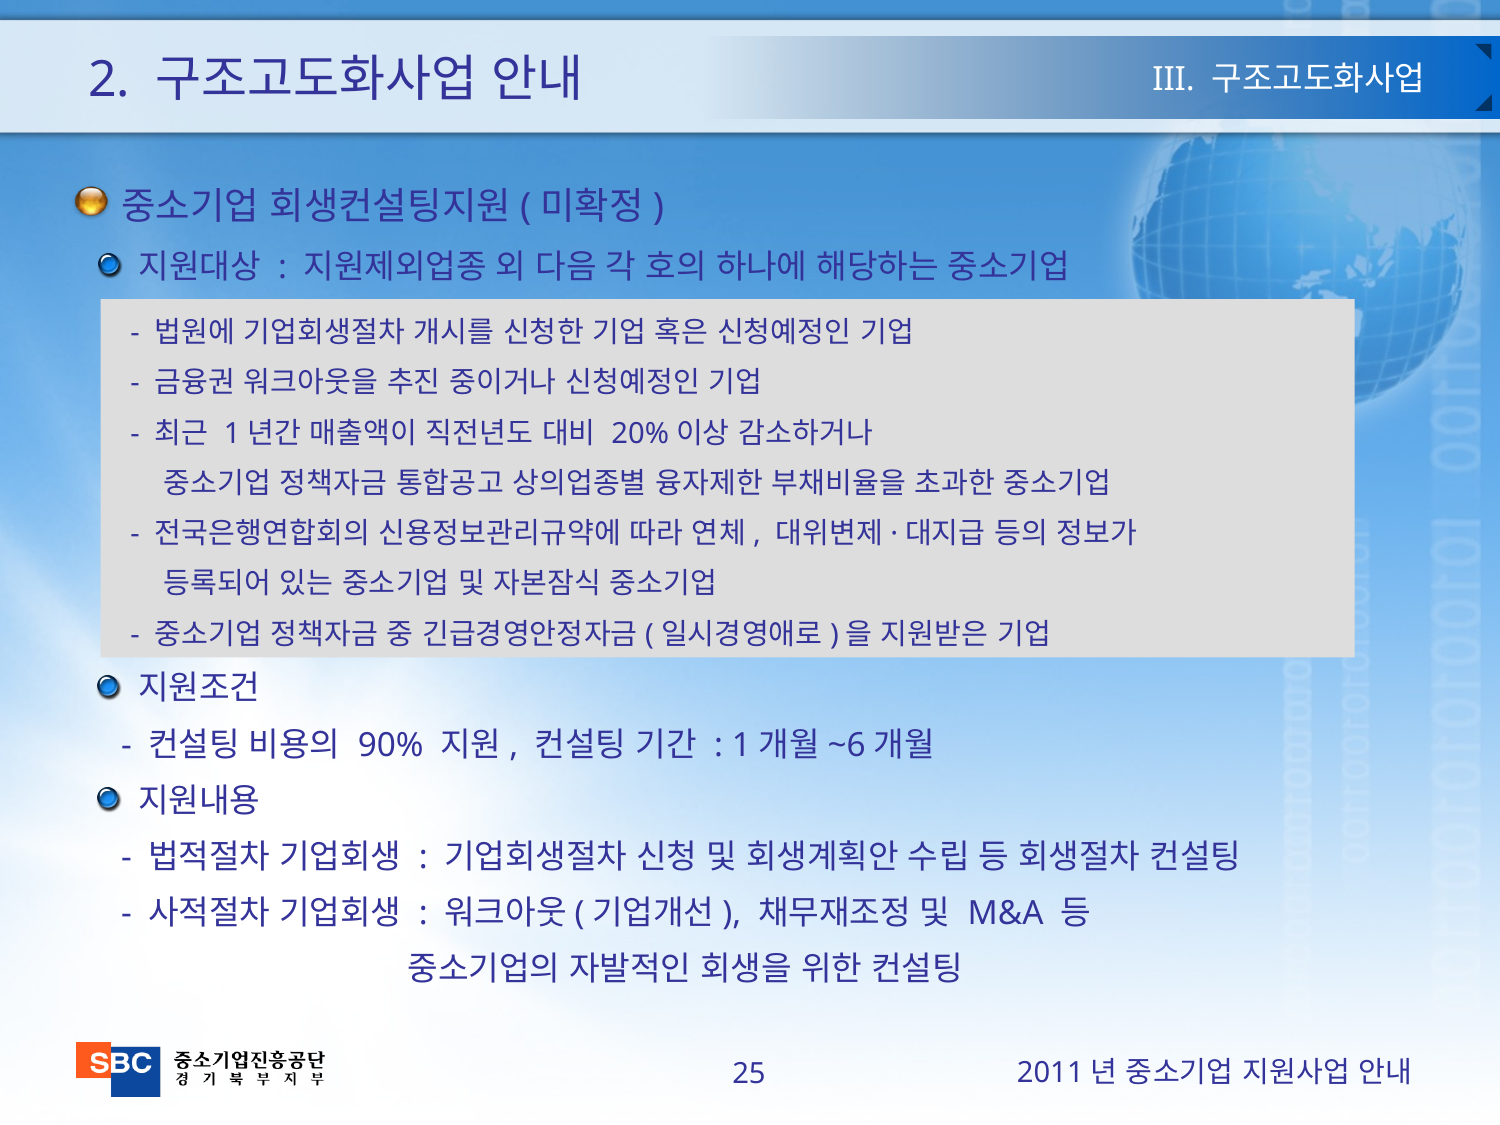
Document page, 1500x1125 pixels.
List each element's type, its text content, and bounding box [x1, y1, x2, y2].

text_box 지원조건 - 컨설팅 비용의 90% 지원, 컨설팅 기간 : 1개월~6개월 지원내용 - 법적절차 기업회생 : 기업회생절차 신청 및 회생계획안 수립 등 회생절차 컨설팅 - 사적절차 기업회생 : 워크아웃(기업개선), 채무재조정 및 M&A 등 중소기업의 자발적인 회생을 위한 컨설팅 [79, 651, 1421, 995]
text_box - 법원에 기업회생절차 개시를 신청한 기업 혹은 신청예정인 기업 - 금융권 워크아웃을 추진 중이거나 신청예정인 기업 - 최근 1년간 매출액이 직전년도 대비 20%이상 감소하거나 중소기업 정책자금 통합공고 상의업종별 융자제한 부채비율을 초과한 중소기업 - 전국은행연합회의 신용정보관리규약에 따라 연체, 대위변제·대지급 등의 정보가 등록되어 있는 중소기업 및 자본잠식 중소기업 - 중소기업 정책자금 중 긴급경영안정자금(일시경영애로)을 지원받은 기업 [100, 299, 1355, 651]
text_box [71, 169, 716, 236]
text_box 2. 구조고도화사업 안내 [73, 38, 599, 114]
text_box III. 구조고도화사업 [1137, 49, 1441, 105]
text_box 지원대상 : 지원제외업종 외 다음 각 호의 하나에 해당하는 중소기업 [80, 229, 1404, 293]
picture [0, 0, 1500, 1125]
